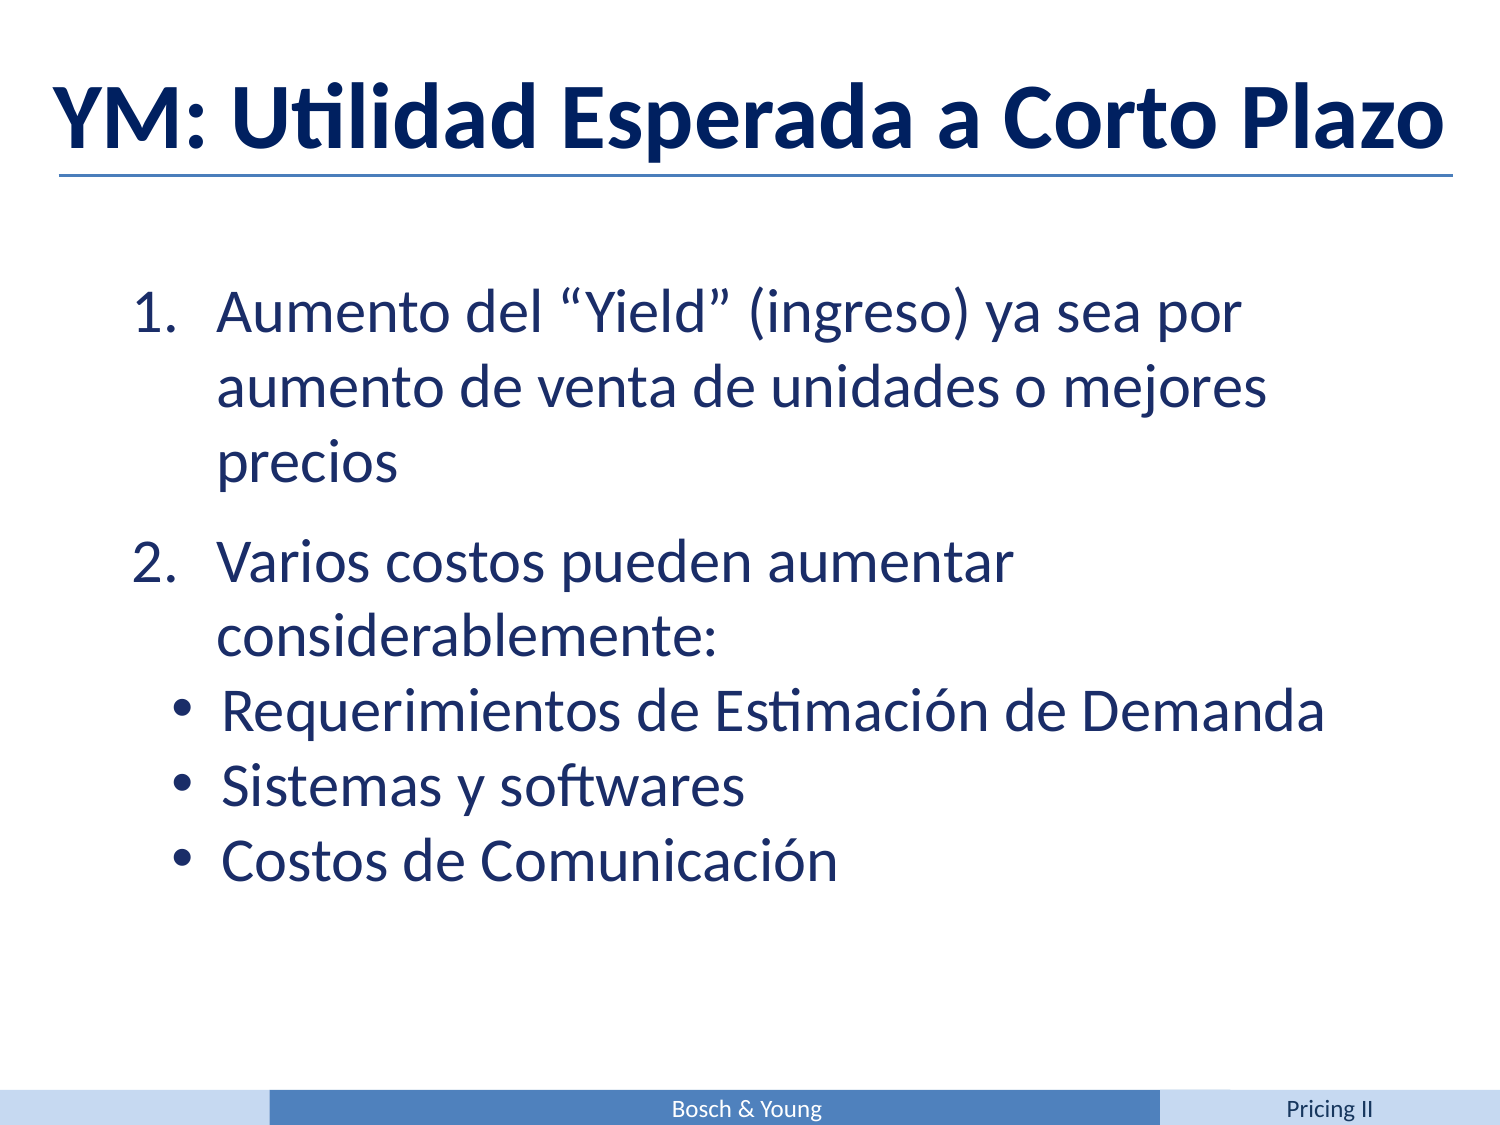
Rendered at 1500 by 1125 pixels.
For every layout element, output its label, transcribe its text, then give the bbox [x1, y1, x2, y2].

text_box YM: Utilidad Esperada a Corto Plazo [35, 47, 1465, 175]
text_box Bosch & Young [272, 1088, 1158, 1125]
text_box Aumento del “Yield” (ingreso) ya sea por aumento de venta de unidades o mejores precios Varios costos pueden aumentar considerablemente: Requerimientos de Estimación de Demanda Sistemas y softwares Costos de Comunicación [117, 262, 1418, 977]
text_box Pricing II [1158, 1088, 1500, 1125]
text_box [0, 1088, 272, 1125]
